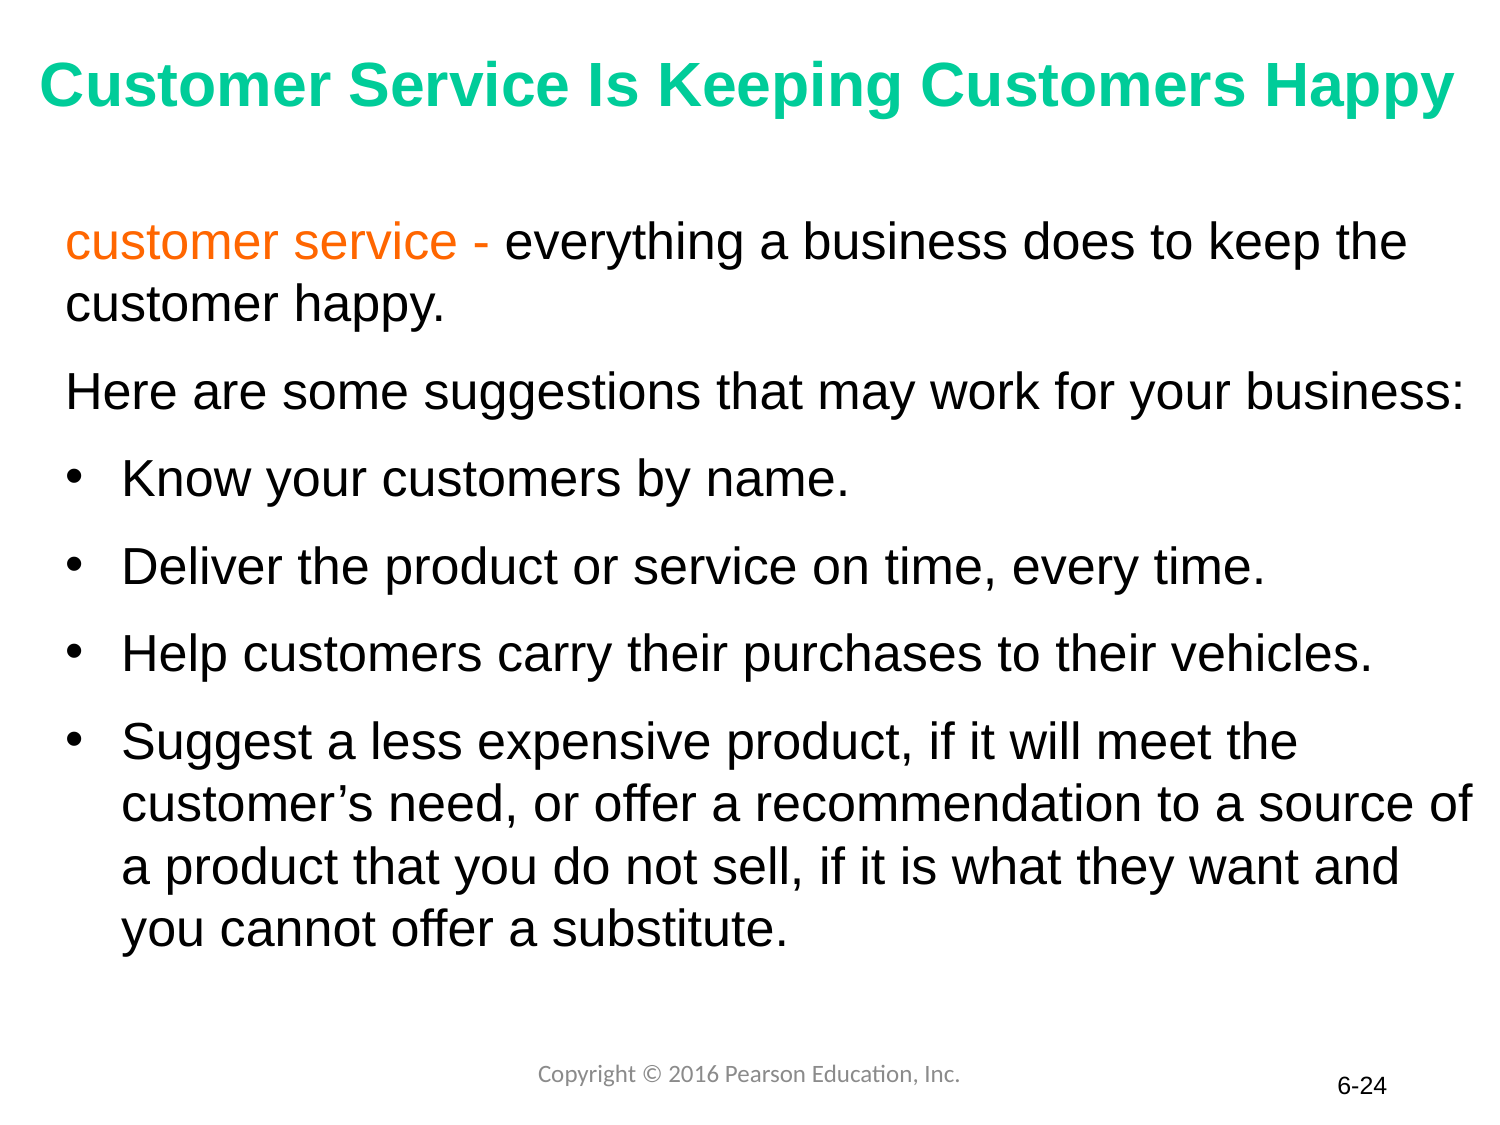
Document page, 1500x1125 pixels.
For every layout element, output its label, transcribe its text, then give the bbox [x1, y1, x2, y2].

footer Copyright © 2016 Pearson Education, Inc. [512, 1042, 988, 1103]
list customer service - everything a business does to keep the customer happy. Here are some suggestions that may work for your business: Know your customers by name. Deliver the product or service on time, every time. Help customers carry their purchases to their vehicles. Suggest a less expensive product, if it will meet the customer’s need, or offer a recommendation to a source of a product that you do not sell, if it is what they want and you cannot offer a substitute. [50, 200, 1500, 1088]
title Customer Service Is Keeping Customers Happy [24, 0, 1475, 175]
